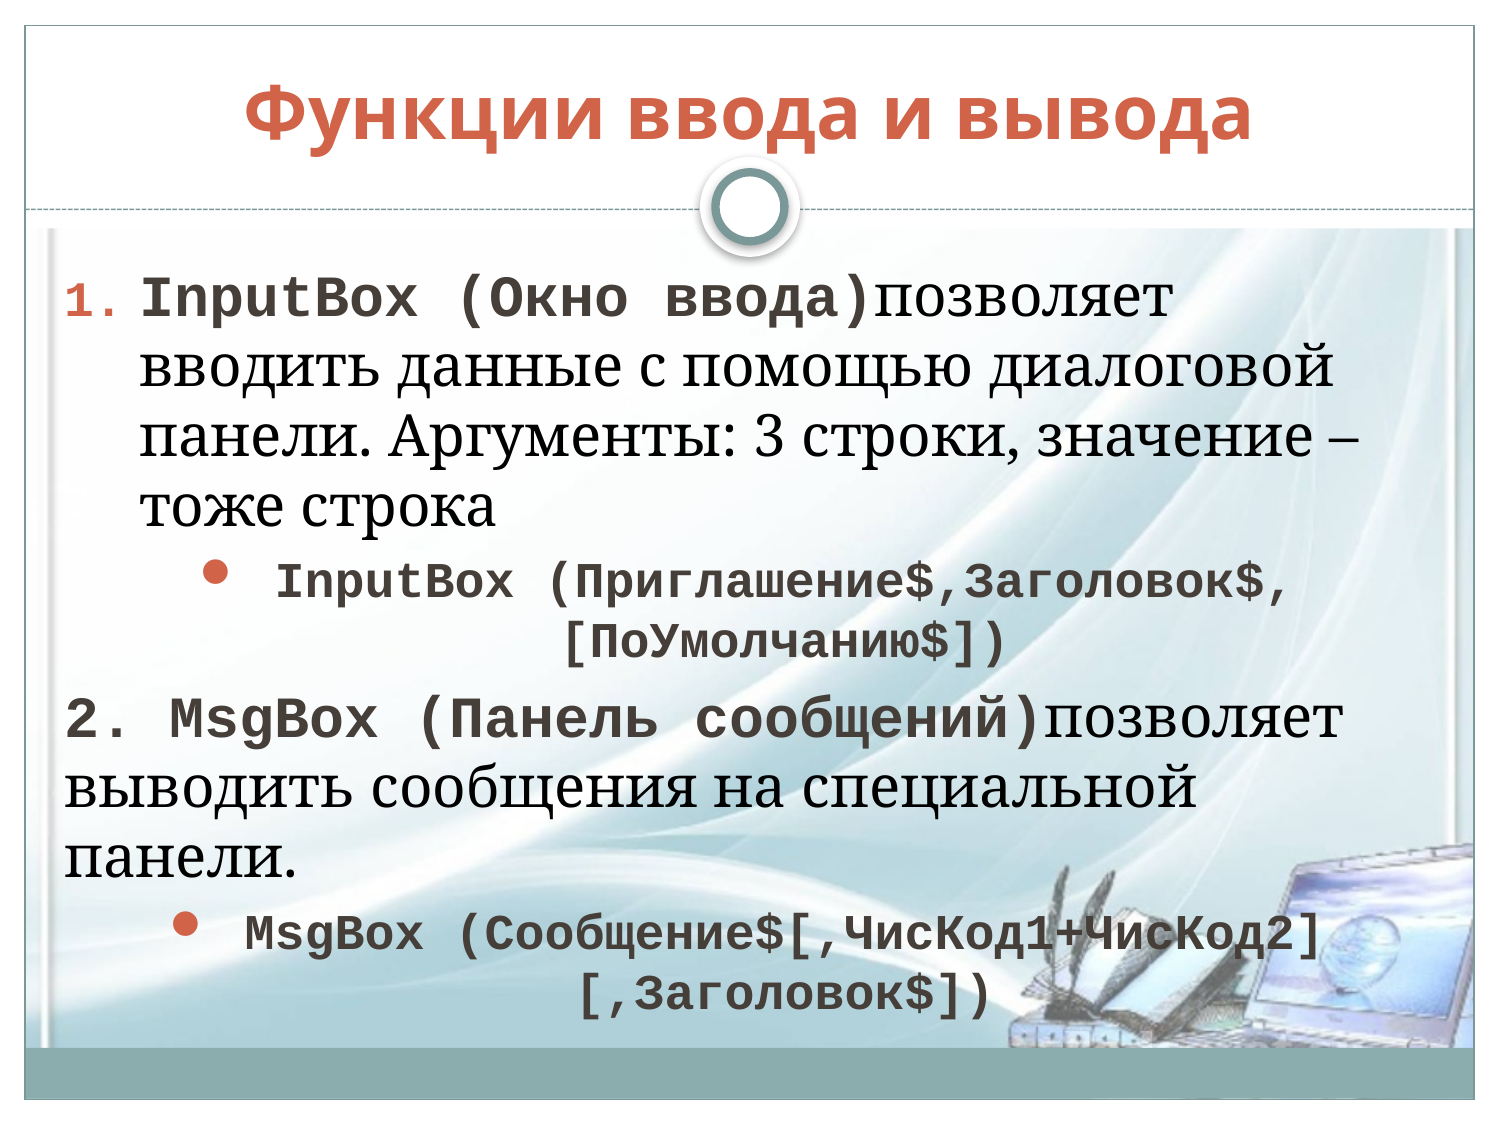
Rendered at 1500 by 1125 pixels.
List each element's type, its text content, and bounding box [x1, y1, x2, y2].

title Функции ввода и вывода [49, 37, 1450, 162]
list InputBox (Окно ввода)позволяет вводить данные с помощью диалоговой панели. Аргументы: 3 строки, значение – тоже строка InputBox (Приглашение$,Заголовок$,[ПоУмолчанию$]) 2. MsgBox (Панель сообщений)позволяет выводить сообщения на специальной панели. MsgBox (Сообщение$[,ЧисКод1+ЧисКод2][,Заголовок$]) [49, 250, 1445, 1001]
picture [26, 229, 1473, 1047]
